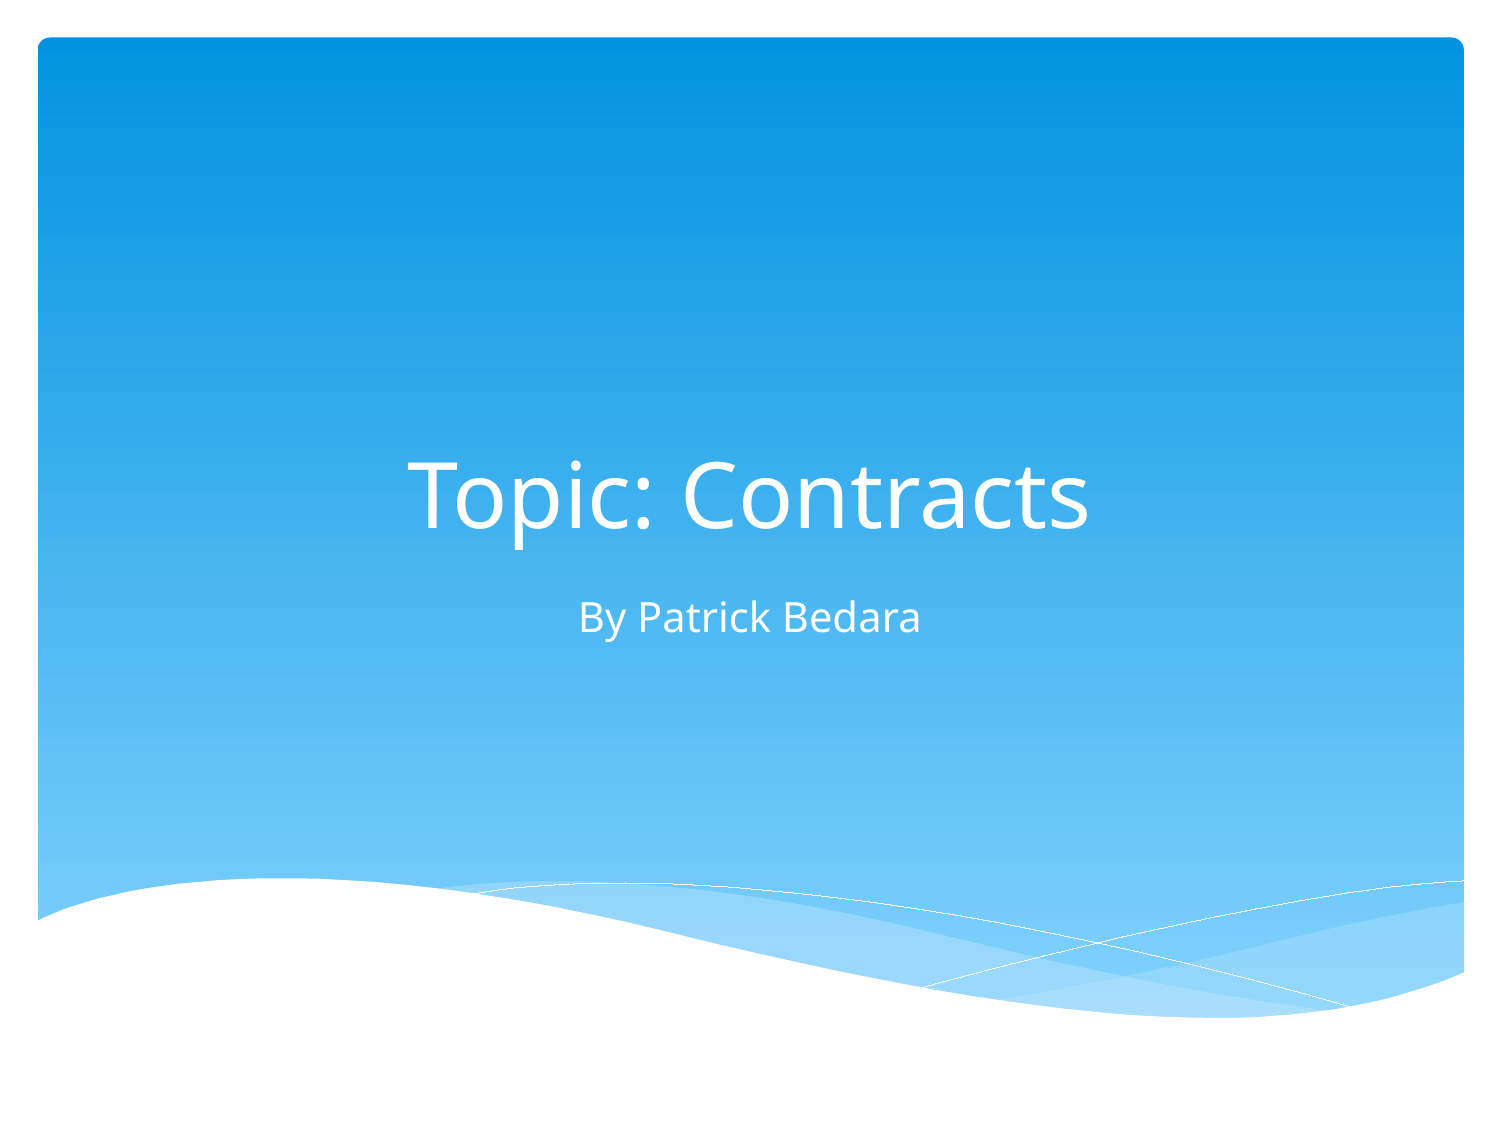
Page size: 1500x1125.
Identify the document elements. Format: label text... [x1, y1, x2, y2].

subtitle By Patrick Bedara [225, 583, 1275, 825]
title Topic: Contracts [112, 262, 1388, 555]
